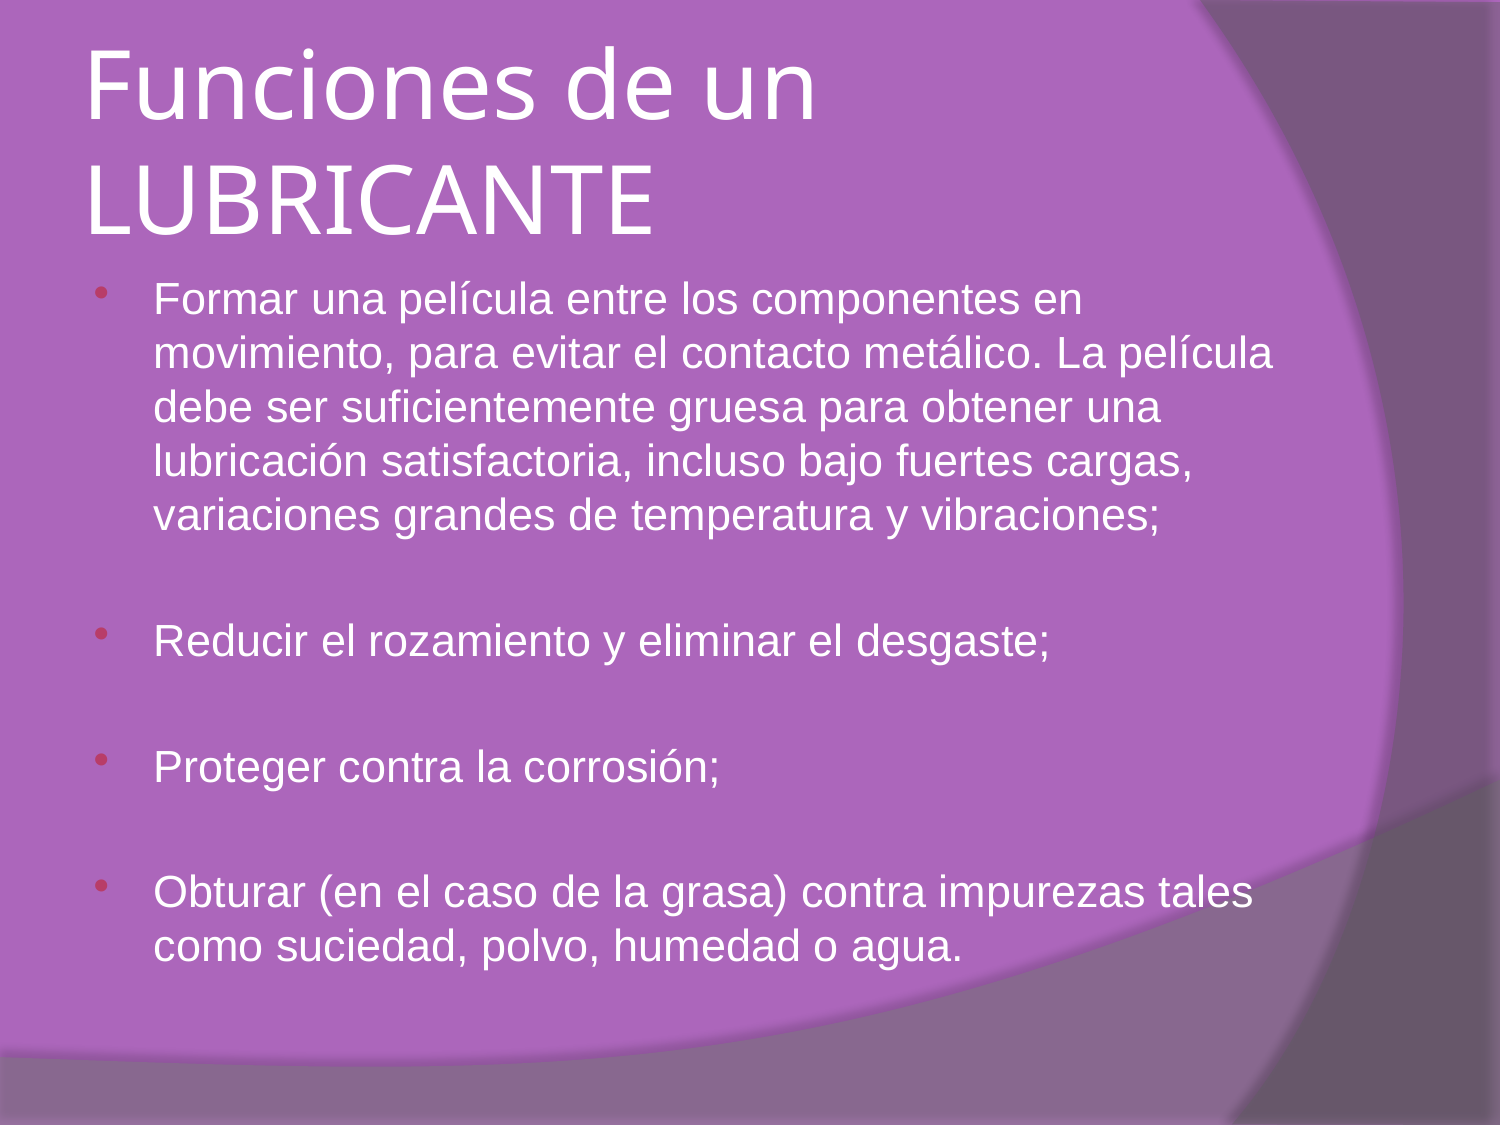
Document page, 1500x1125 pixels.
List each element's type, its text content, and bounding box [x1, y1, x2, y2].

list Formar una película entre los componentes en movimiento, para evitar el contacto metálico. La película debe ser suficientemente gruesa para obtener una lubricación satisfactoria, incluso bajo fuertes cargas, variaciones grandes de temperatura y vibraciones; Reducir el rozamiento y eliminar el desgaste; Proteger contra la corrosión; Obturar (en el caso de la grasa) contra impurezas tales como suciedad, polvo, humedad o agua. [75, 262, 1300, 1005]
title Funciones de un LUBRICANTE [75, 45, 1300, 233]
